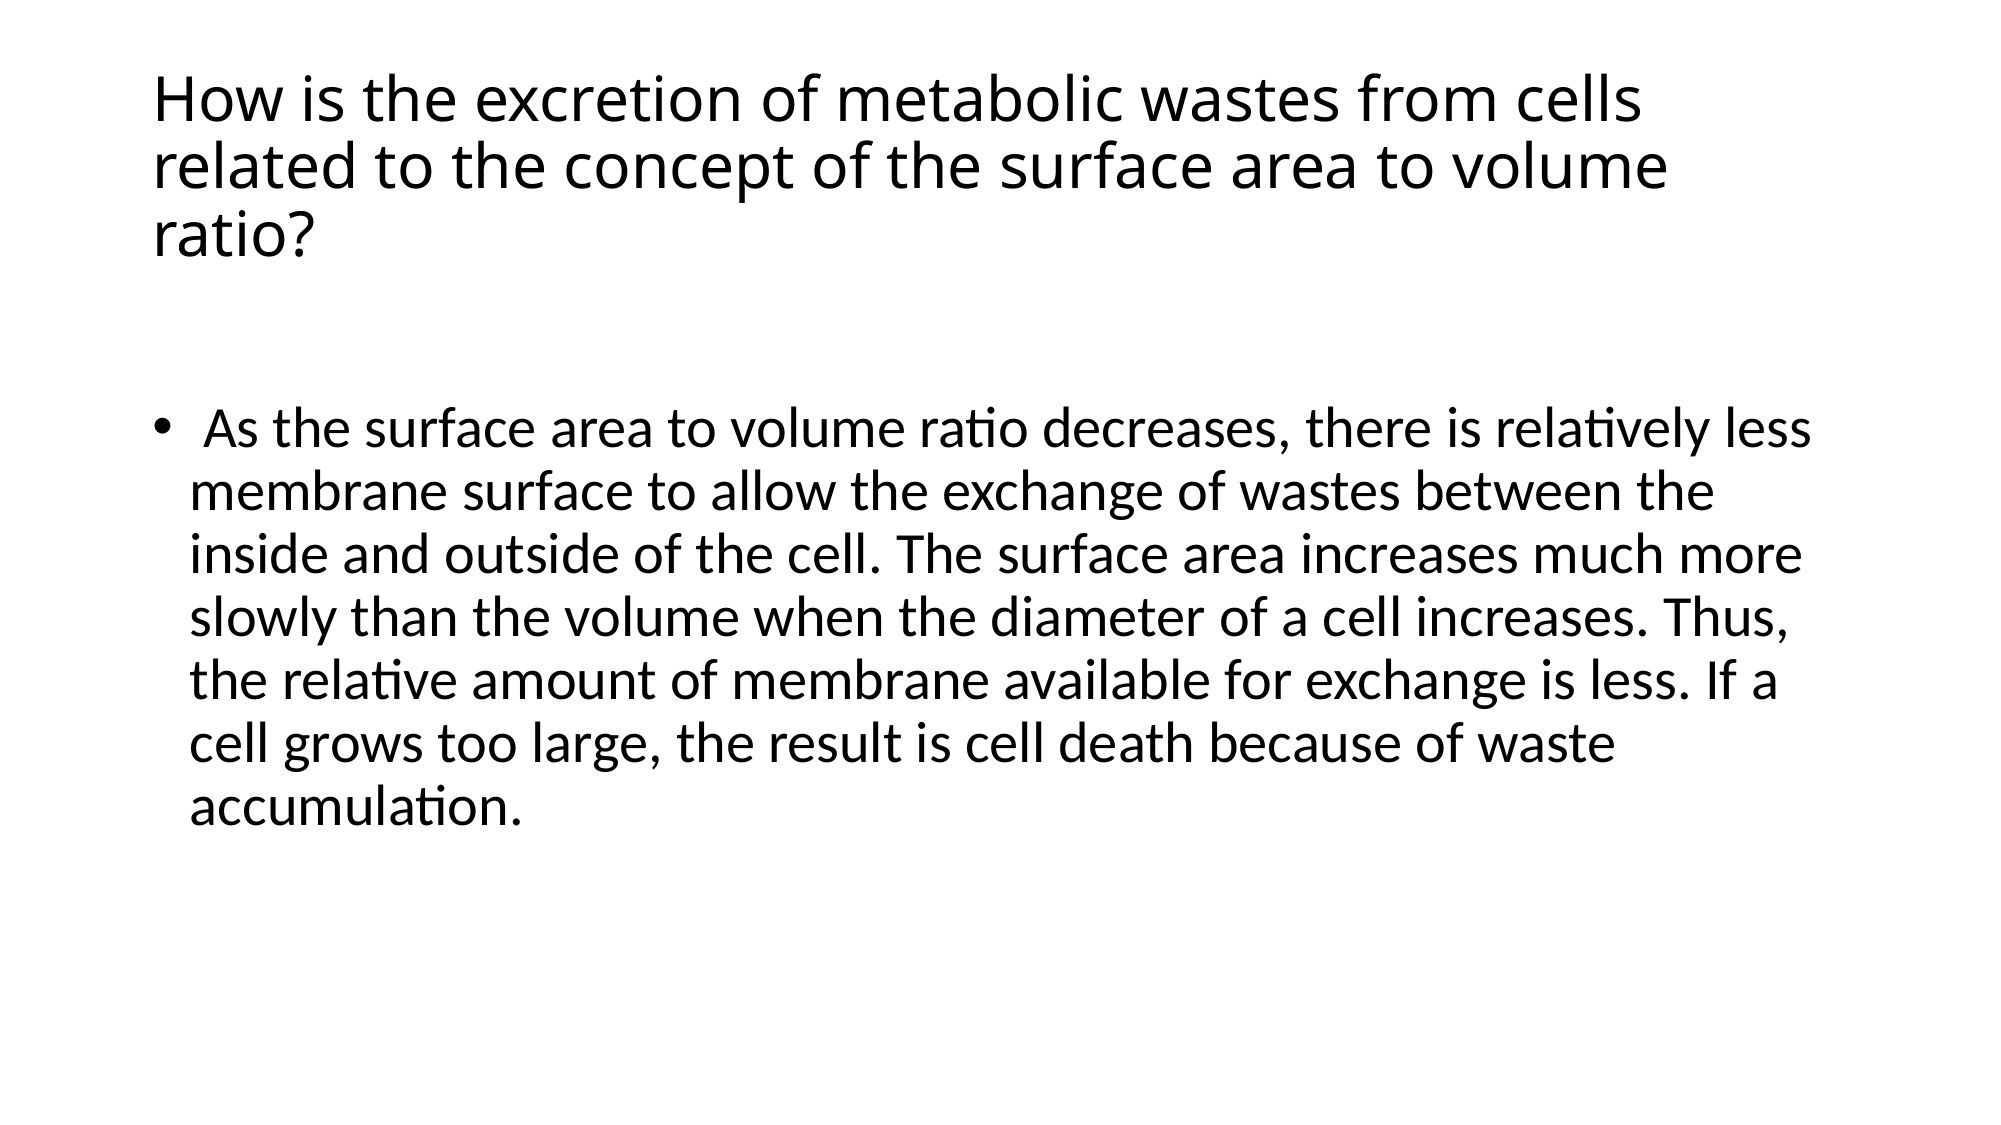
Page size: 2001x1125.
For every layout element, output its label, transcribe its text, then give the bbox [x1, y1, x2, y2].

list As the surface area to volume ratio decreases, there is relatively less membrane surface to allow the exchange of wastes between the inside and outside of the cell. The surface area increases much more slowly than the volume when the diameter of a cell increases. Thus, the relative amount of membrane available for exchange is less. If a cell grows too large, the result is cell death because of waste accumulation. [137, 299, 1863, 1014]
title How is the excretion of metabolic wastes from cells related to the concept of the surface area to volume ratio? [137, 59, 1863, 278]
